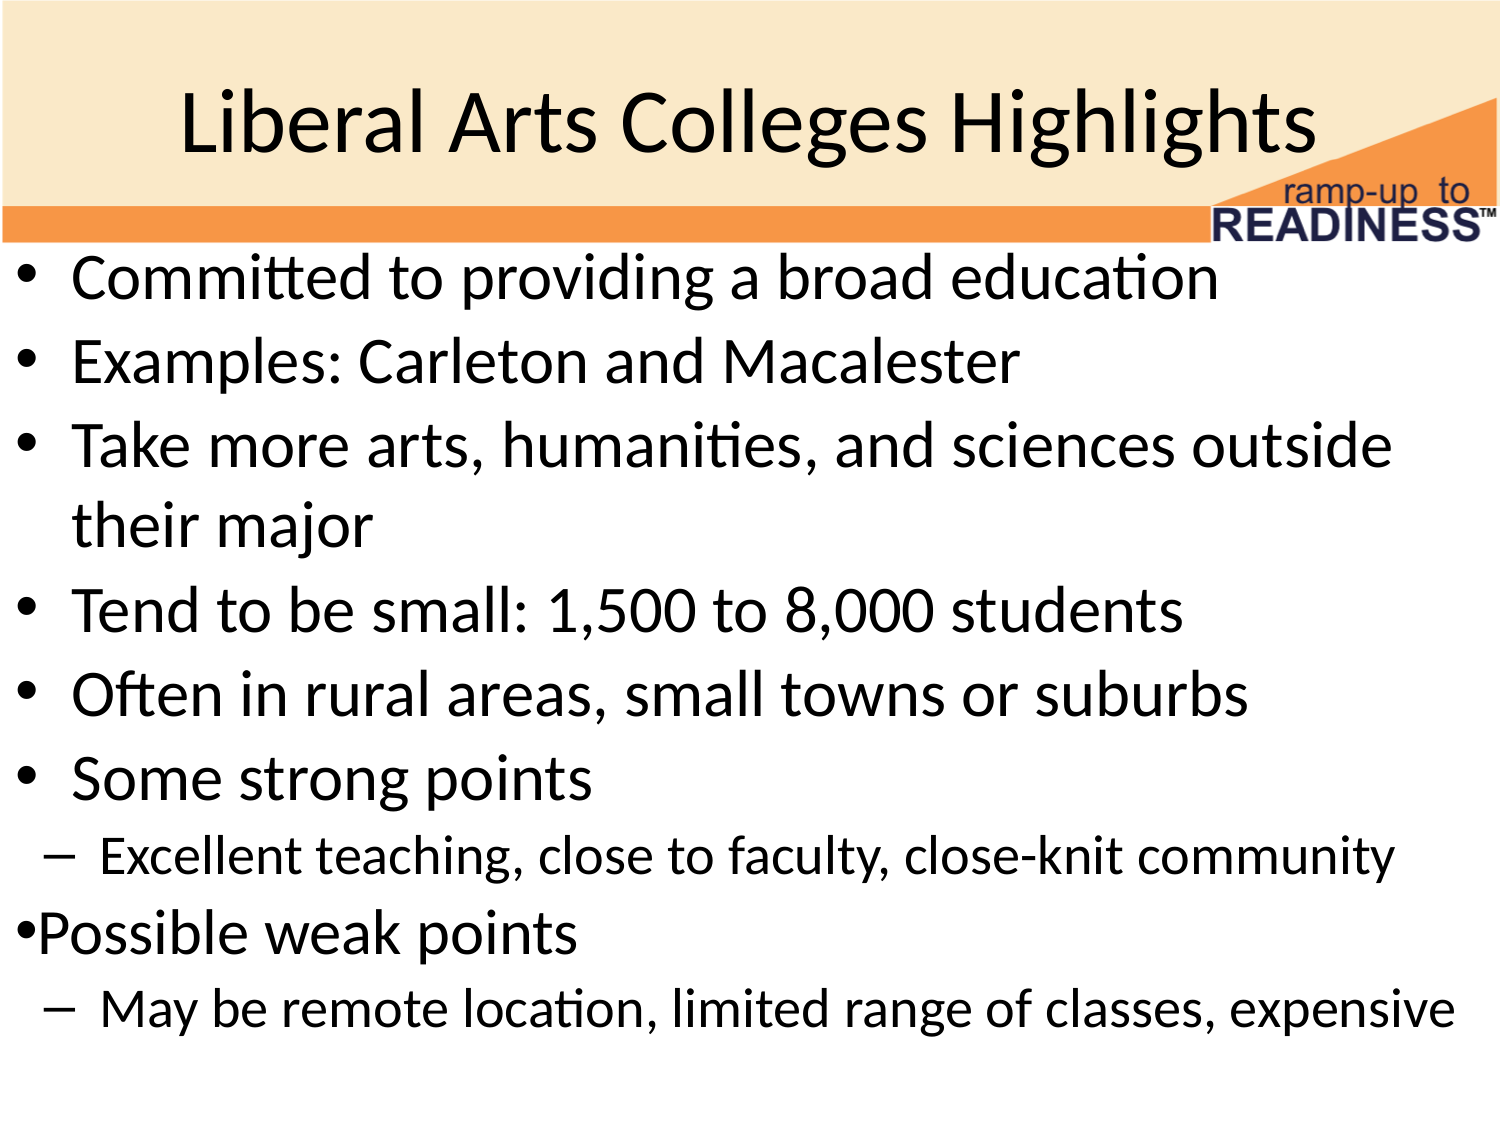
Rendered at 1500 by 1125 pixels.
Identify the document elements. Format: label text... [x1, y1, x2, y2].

list Committed to providing a broad education Examples: Carleton and Macalester Take more arts, humanities, and sciences outside their major Tend to be small: 1,500 to 8,000 students Often in rural areas, small towns or suburbs Some strong points Excellent teaching, close to faculty, close-knit community Possible weak points May be remote location, limited range of classes, expensive [0, 224, 1500, 1125]
title Liberal Arts Colleges Highlights [0, 0, 1500, 224]
